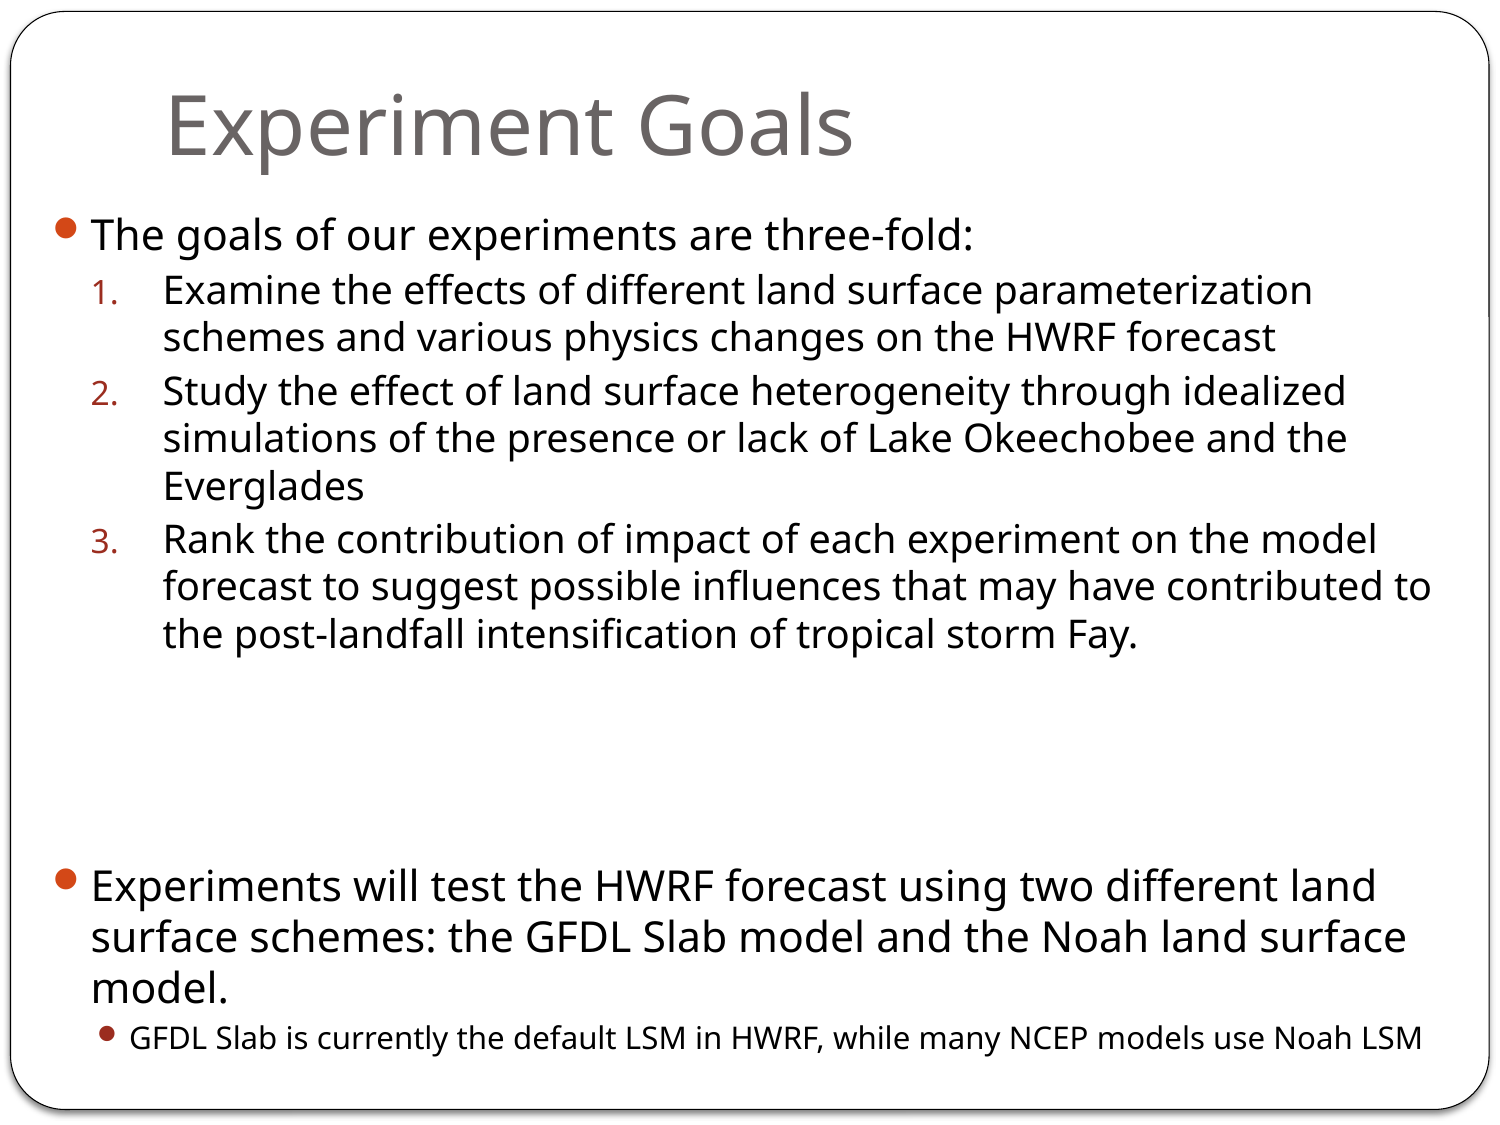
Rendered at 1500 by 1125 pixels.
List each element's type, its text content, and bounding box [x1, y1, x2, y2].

list The goals of our experiments are three-fold: Examine the effects of different land surface parameterization schemes and various physics changes on the HWRF forecast Study the effect of land surface heterogeneity through idealized simulations of the presence or lack of Lake Okeechobee and the Everglades Rank the contribution of impact of each experiment on the model forecast to suggest possible influences that may have contributed to the post-landfall intensification of tropical storm Fay. Experiments will test the HWRF forecast using two different land surface schemes: the GFDL Slab model and the Noah land surface model. GFDL Slab is currently the default LSM in HWRF, while many NCEP models use Noah LSM [37, 200, 1463, 1075]
title Experiment Goals [150, 45, 1425, 188]
